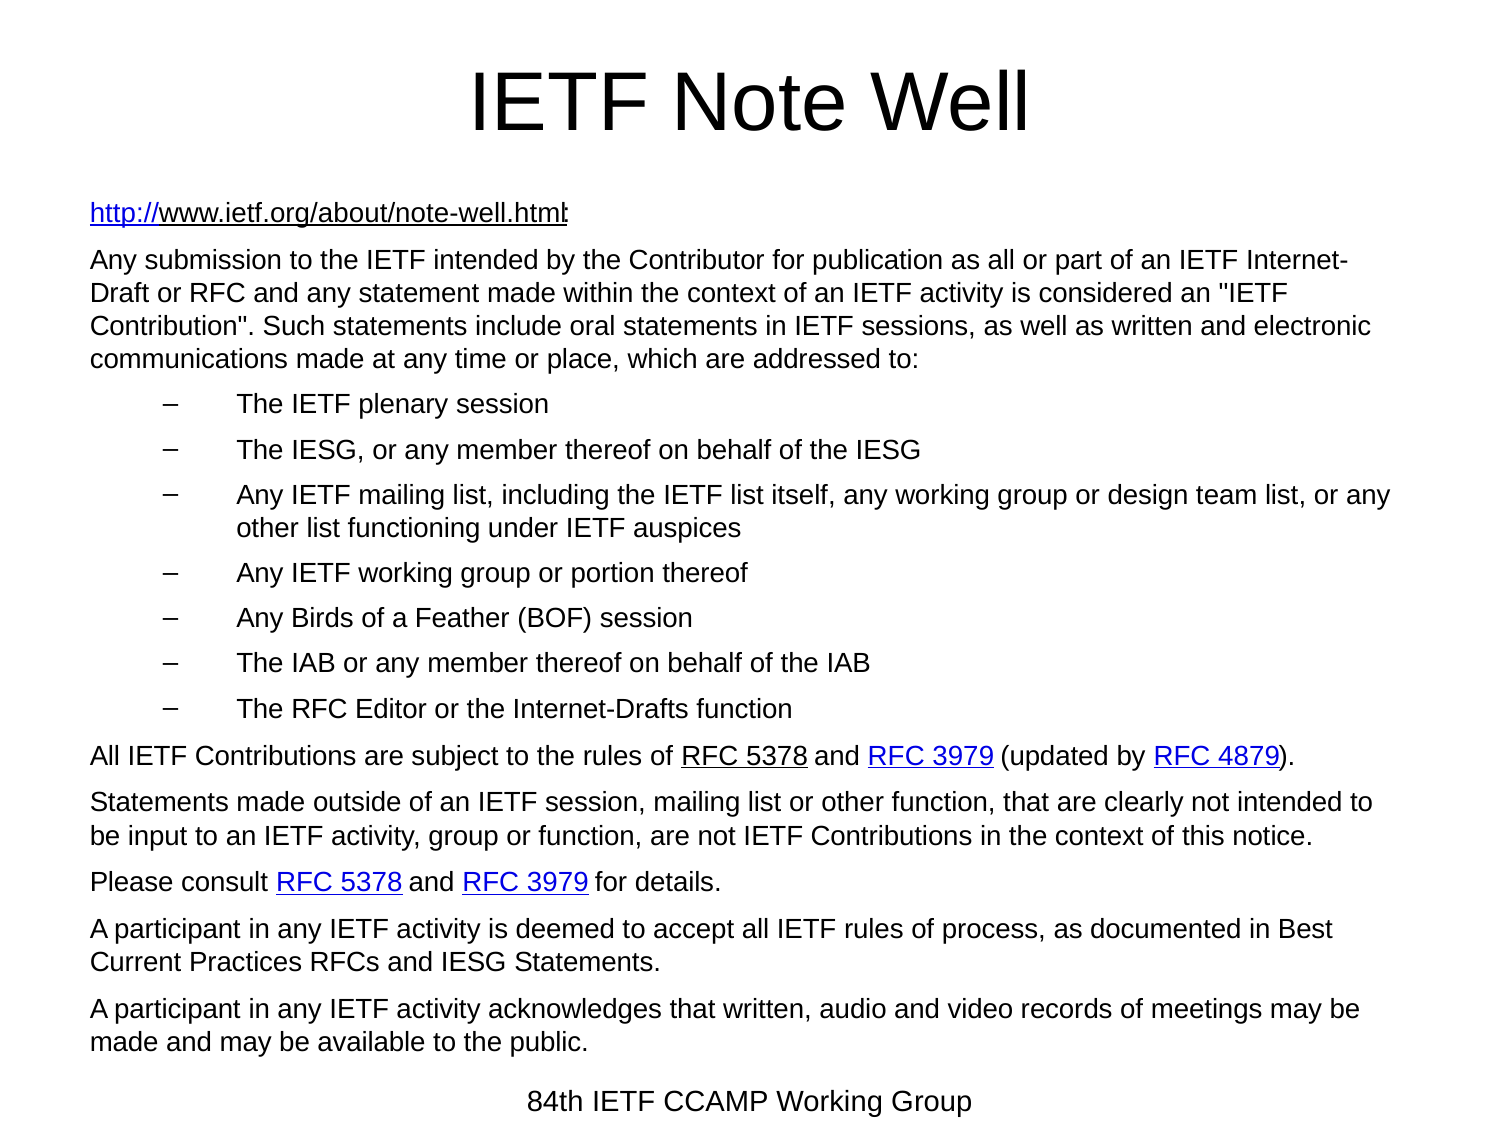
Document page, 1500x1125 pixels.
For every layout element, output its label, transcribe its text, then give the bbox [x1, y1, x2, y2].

list http://www.ietf.org/about/note-well.html: Any submission to the IETF intended by the Contributor for publication as all or part of an IETF Internet-Draft or RFC and any statement made within the context of an IETF activity is considered an "IETF Contribution". Such statements include oral statements in IETF sessions, as well as written and electronic communications made at any time or place, which are addressed to: The IETF plenary session The IESG, or any member thereof on behalf of the IESG Any IETF mailing list, including the IETF list itself, any working group or design team list, or any other list functioning under IETF auspices Any IETF working group or portion thereof Any Birds of a Feather (BOF) session The IAB or any member thereof on behalf of the IAB The RFC Editor or the Internet-Drafts function All IETF Contributions are subject to the rules of RFC 5378 and RFC 3979 (updated by RFC 4879). Statements made outside of an IETF session, mailing list or other function, that are clearly not intended to be input to an IETF activity, group or function, are not IETF Contributions in the context of this notice. Please consult RFC 5378 and RFC 3979 for details. A participant in any IETF activity is deemed to accept all IETF rules of process, as documented in Best Current Practices RFCs and IESG Statements. A participant in any IETF activity acknowledges that written, audio and video records of meetings may be made and may be available to the public. [75, 187, 1425, 1071]
title IETF Note Well [75, 7, 1425, 187]
footer 84th IETF CCAMP Working Group [430, 1074, 1069, 1125]
